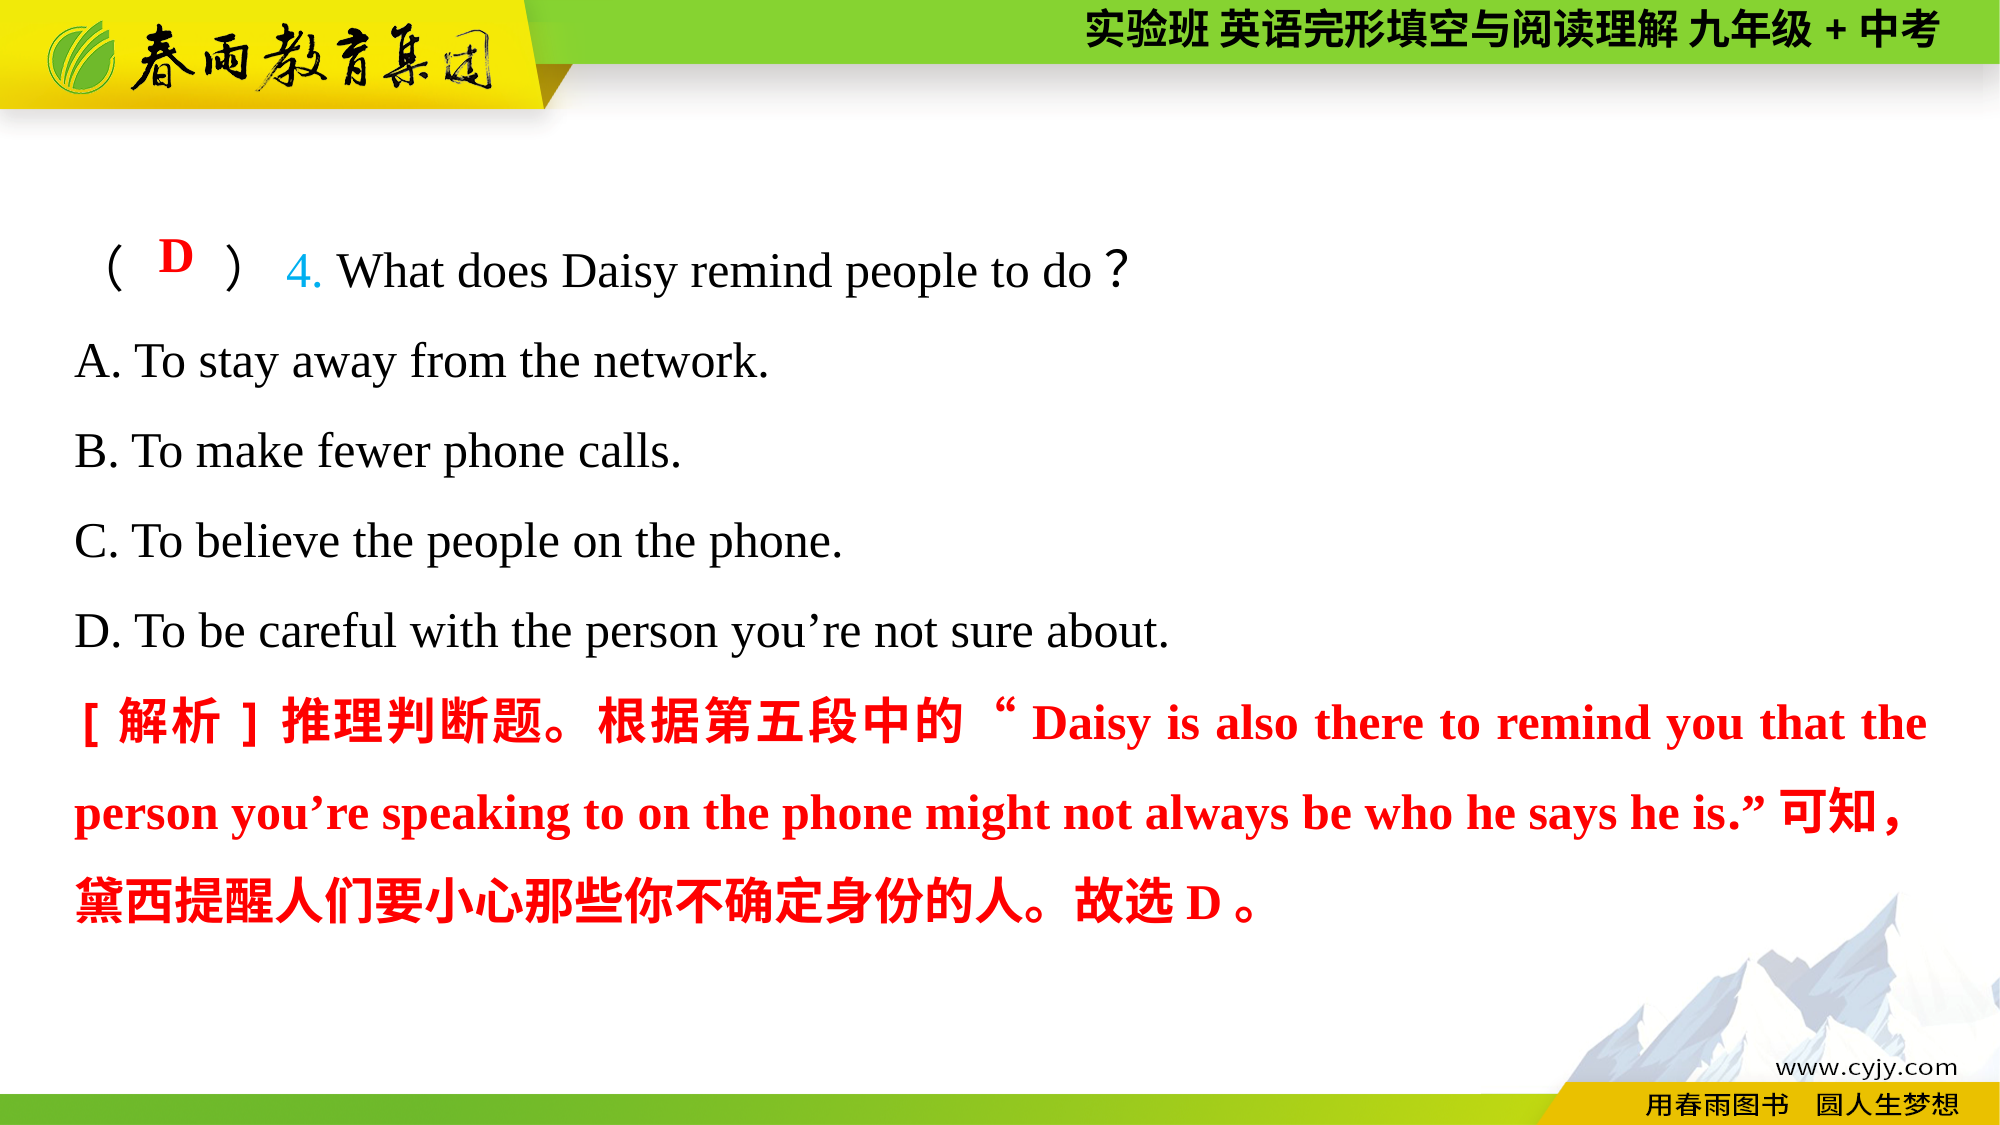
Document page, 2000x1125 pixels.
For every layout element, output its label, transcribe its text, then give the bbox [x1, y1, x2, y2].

picture [0, 0, 2000, 1125]
list （ ）4. What does Daisy remind people to do？ A. To stay away from the network. B. To make fewer phone calls. C. To believe the people on the phone. D. To be careful with the person you’re not sure about. [59, 200, 1944, 670]
text_box [解析]推理判断题。根据第五段中的“Daisy is also there to remind you that the person you’re speaking to on the phone might not always be who he says he is.”可知，黛西提醒人们要小心那些你不确定身份的人。故选D。 [59, 670, 1944, 938]
text_box D [143, 215, 210, 290]
